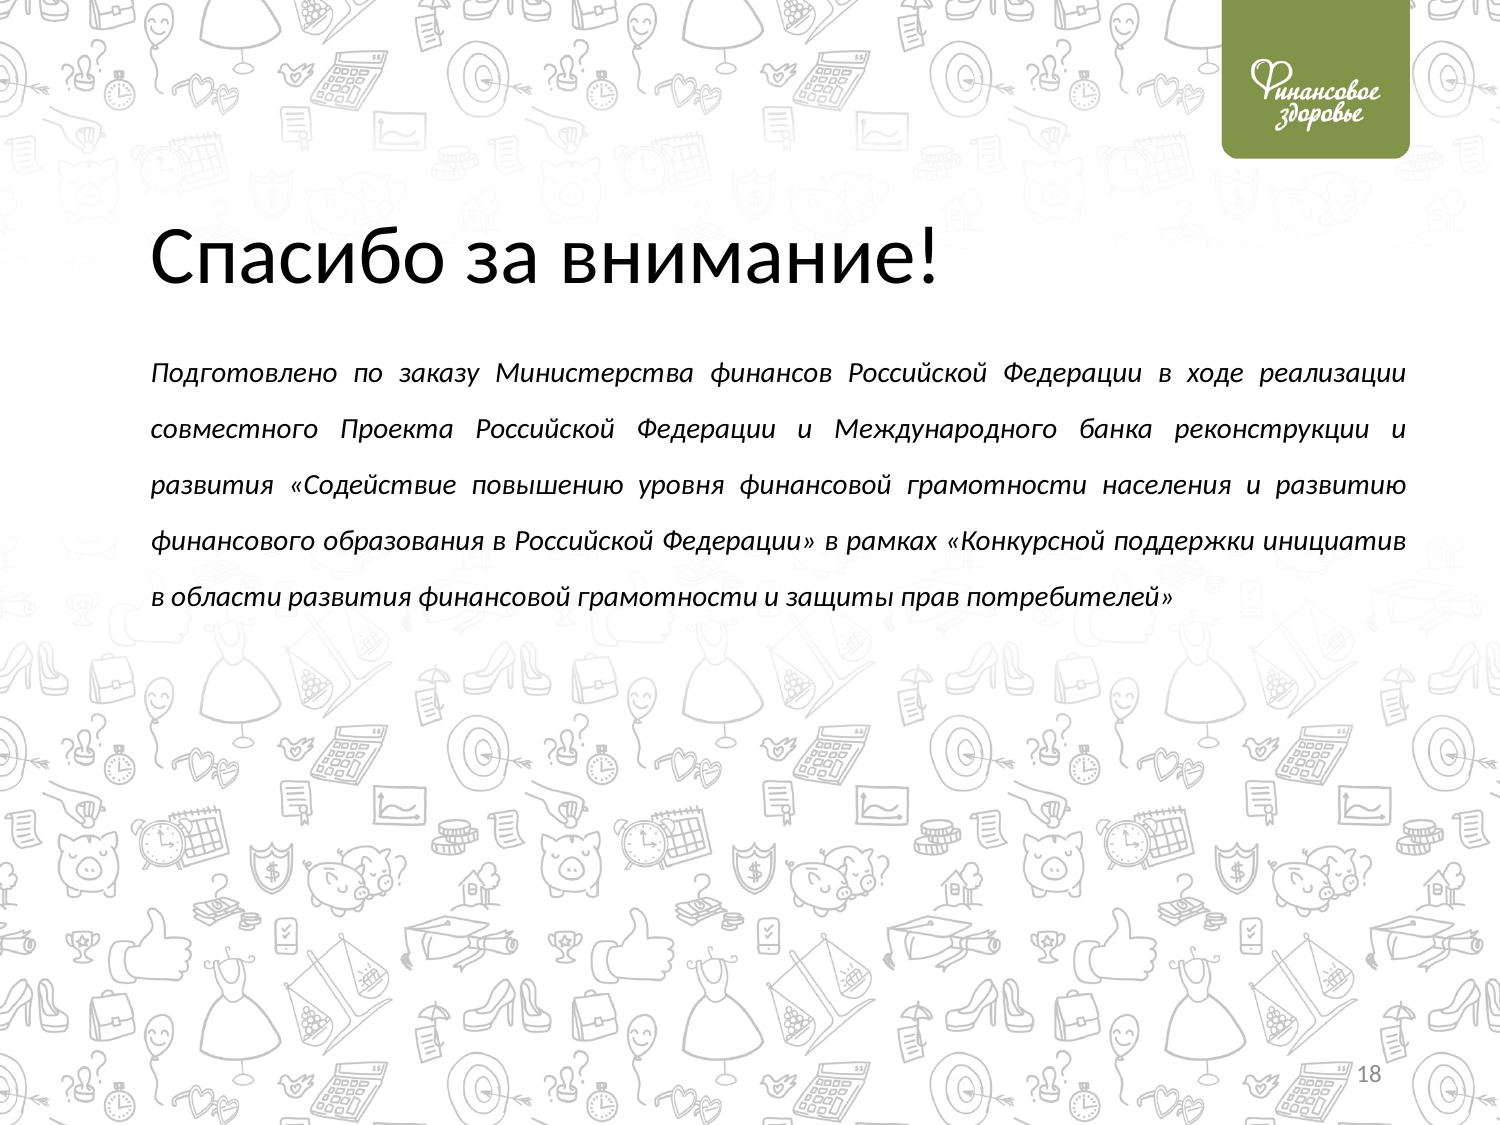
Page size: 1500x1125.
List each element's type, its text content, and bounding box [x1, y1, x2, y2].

picture [0, 0, 1500, 1125]
title Спасибо за внимание! [135, 188, 1412, 324]
slide_number 18 [1059, 1042, 1397, 1103]
text_box [513, 507, 1500, 644]
list Подготовлено по заказу Министерства финансов Российской Федерации в ходе реализации совместного Проекта Российской Федерации и Международного банка реконструкции и развития «Содействие повышению уровня финансовой грамотности населения и развитию финансового образования в Российской Федерации» в рамках «Конкурсной поддержки инициатив в области развития финансовой грамотности и защиты прав потребителей» [135, 324, 1423, 673]
